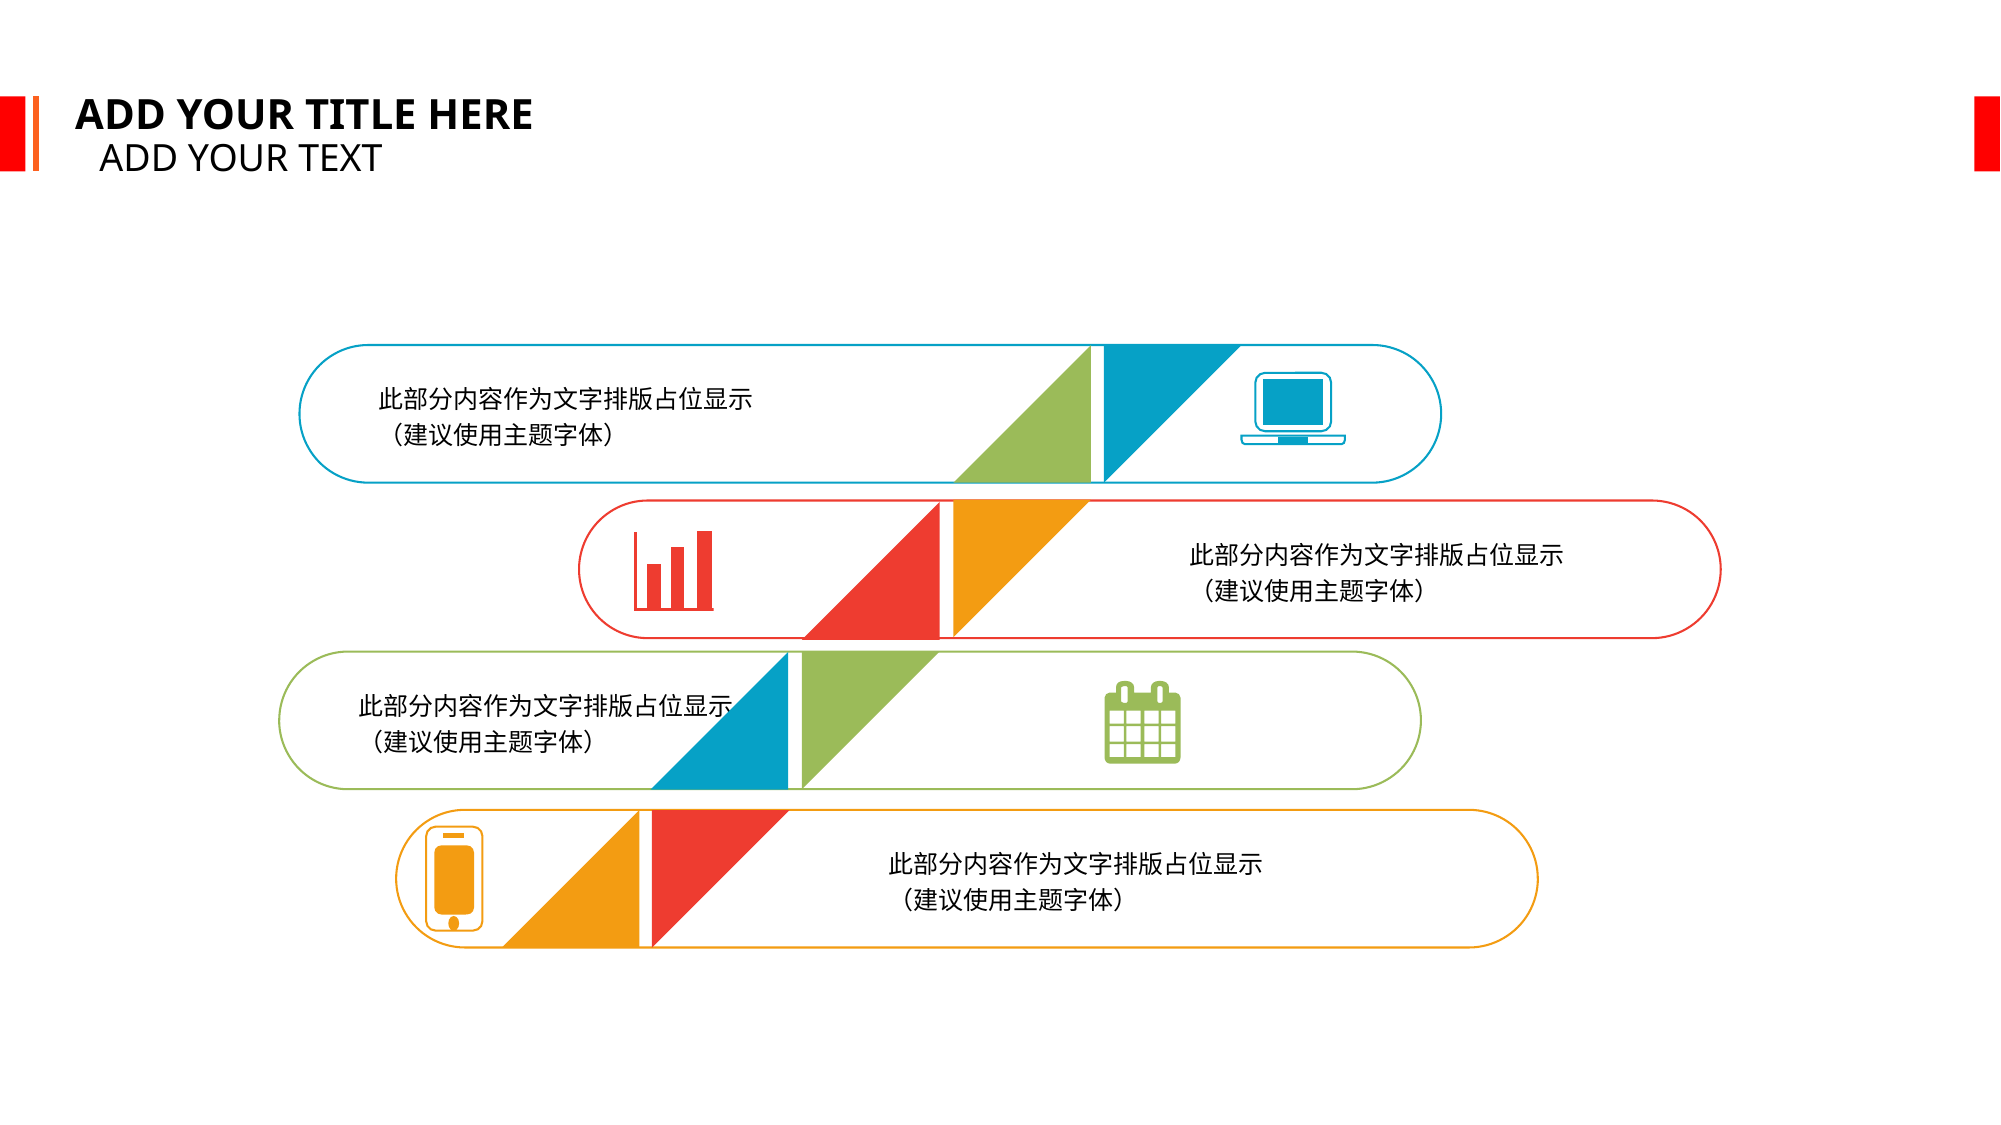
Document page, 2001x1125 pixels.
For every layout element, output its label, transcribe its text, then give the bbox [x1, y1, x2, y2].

text_box 此部分内容作为文字排版占位显示 （建议使用主题字体） [1242, 499, 1722, 640]
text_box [635, 531, 714, 610]
text_box 此部分内容作为文字排版占位显示 （建议使用主题字体） [298, 343, 1443, 484]
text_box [1241, 372, 1345, 445]
text_box 此部分内容作为文字排版占位显示 （建议使用主题字体） [395, 808, 1539, 949]
text_box 此部分内容作为文字排版占位显示 （建议使用主题字体） [278, 650, 501, 791]
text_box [426, 826, 483, 931]
text_box 此部分内容作为文字排版占位显示 （建议使用主题字体） [1242, 650, 1422, 791]
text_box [501, 344, 1242, 948]
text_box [0, 80, 2000, 188]
